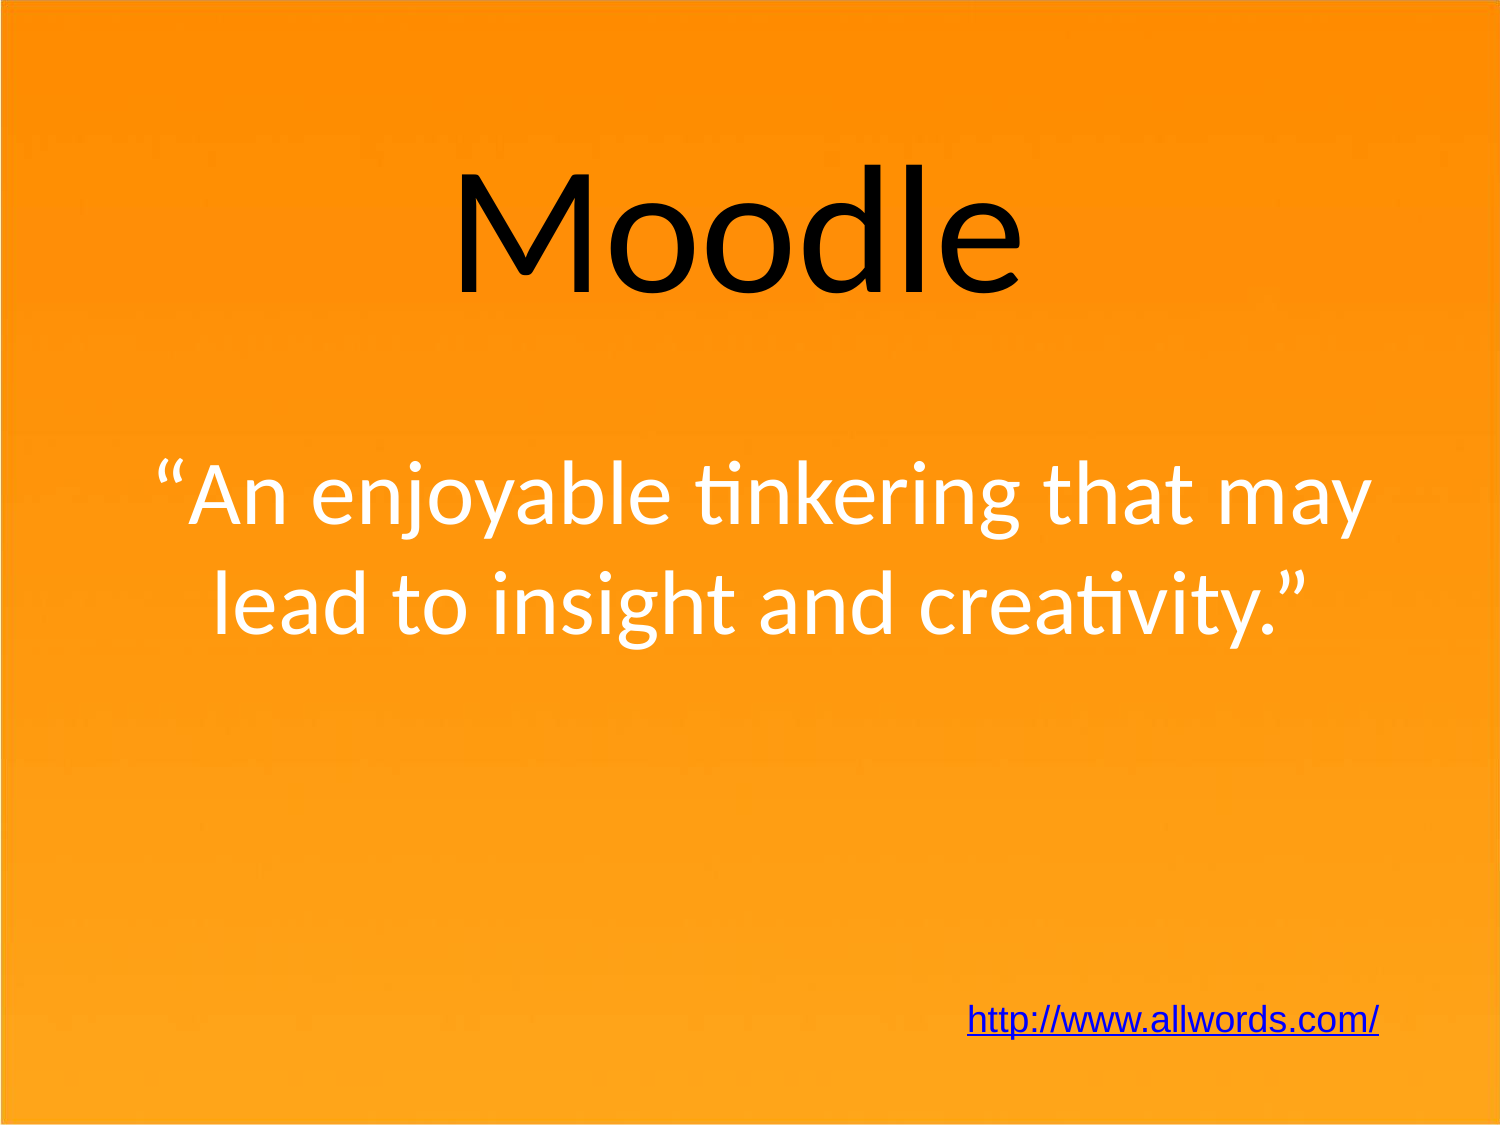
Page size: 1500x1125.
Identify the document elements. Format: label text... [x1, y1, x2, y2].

title Moodle [99, 125, 1375, 313]
text_box http://www.allwords.com/ [952, 987, 1395, 1048]
picture [0, 0, 1500, 1125]
subtitle “An enjoyable tinkering that may lead to insight and creativity.” [125, 425, 1400, 713]
